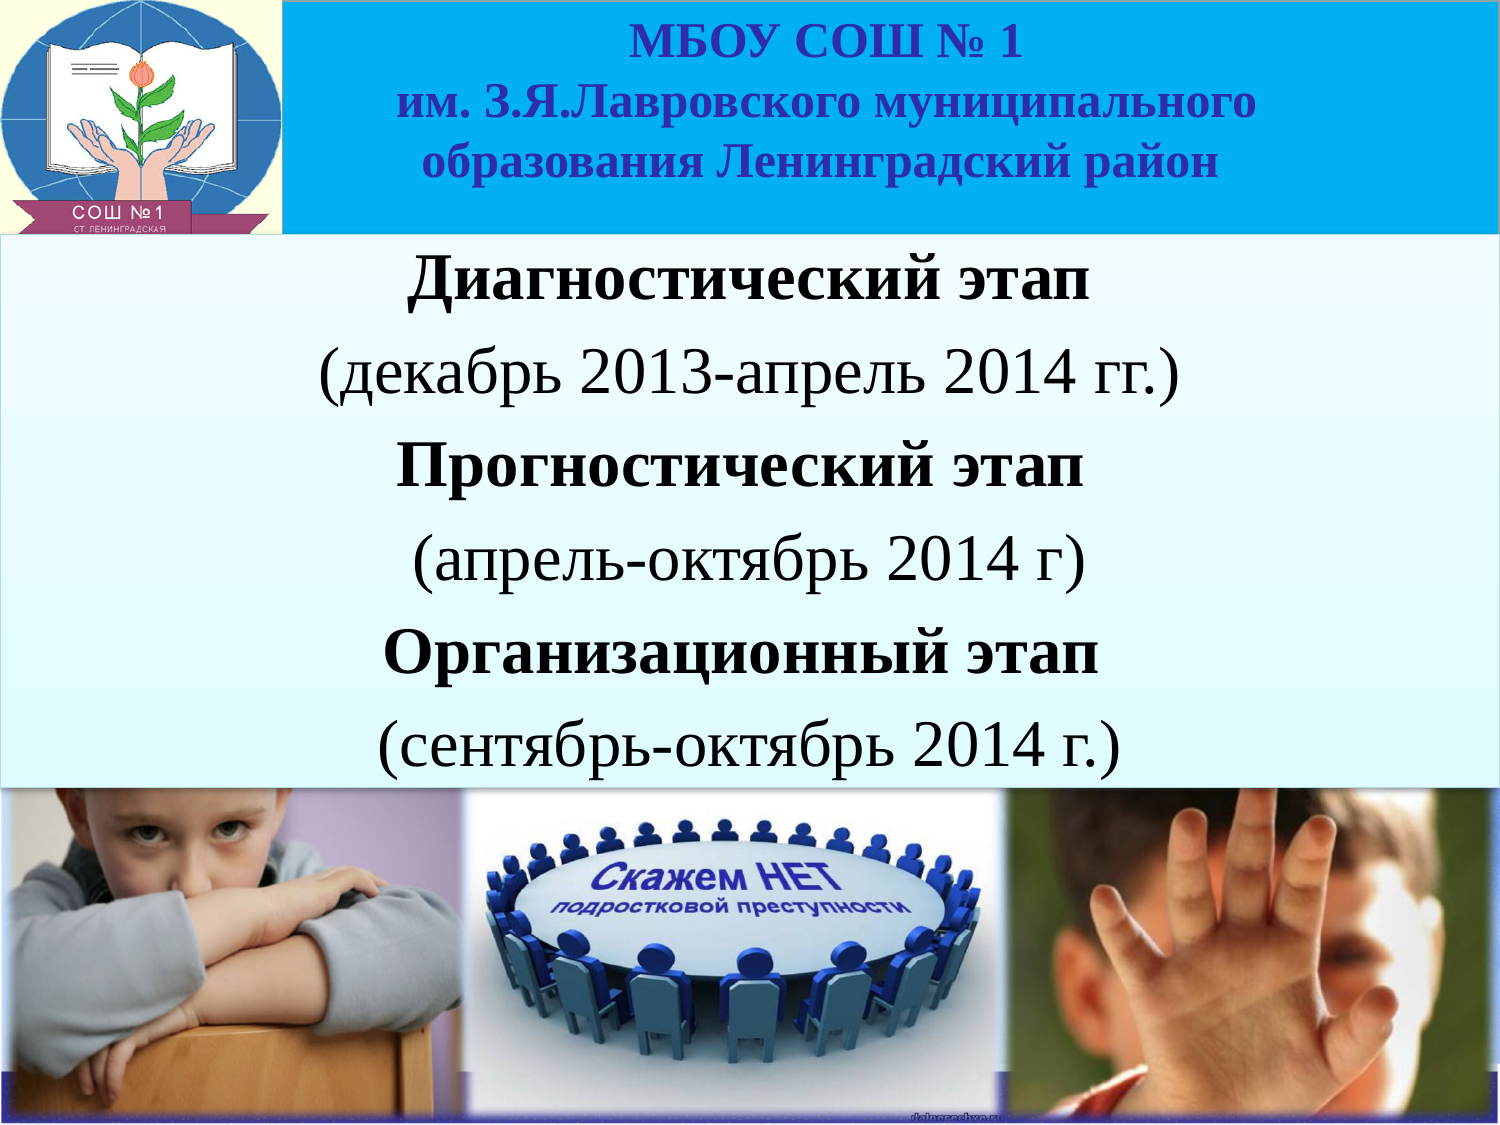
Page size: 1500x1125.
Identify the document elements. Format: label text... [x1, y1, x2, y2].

picture [0, 770, 1500, 1125]
text_box Диагностический этап (декабрь 2013-апрель 2014 гг.) Прогностический этап (апрель-октябрь 2014 г) Организационный этап (сентябрь-октябрь 2014 г.) [0, 234, 1500, 772]
text_box [282, 0, 1500, 234]
text_box МБОУ СОШ № 1 им. З.Я.Лавровского муниципального образования Ленинградский район [368, 0, 1285, 195]
picture [0, 0, 282, 252]
